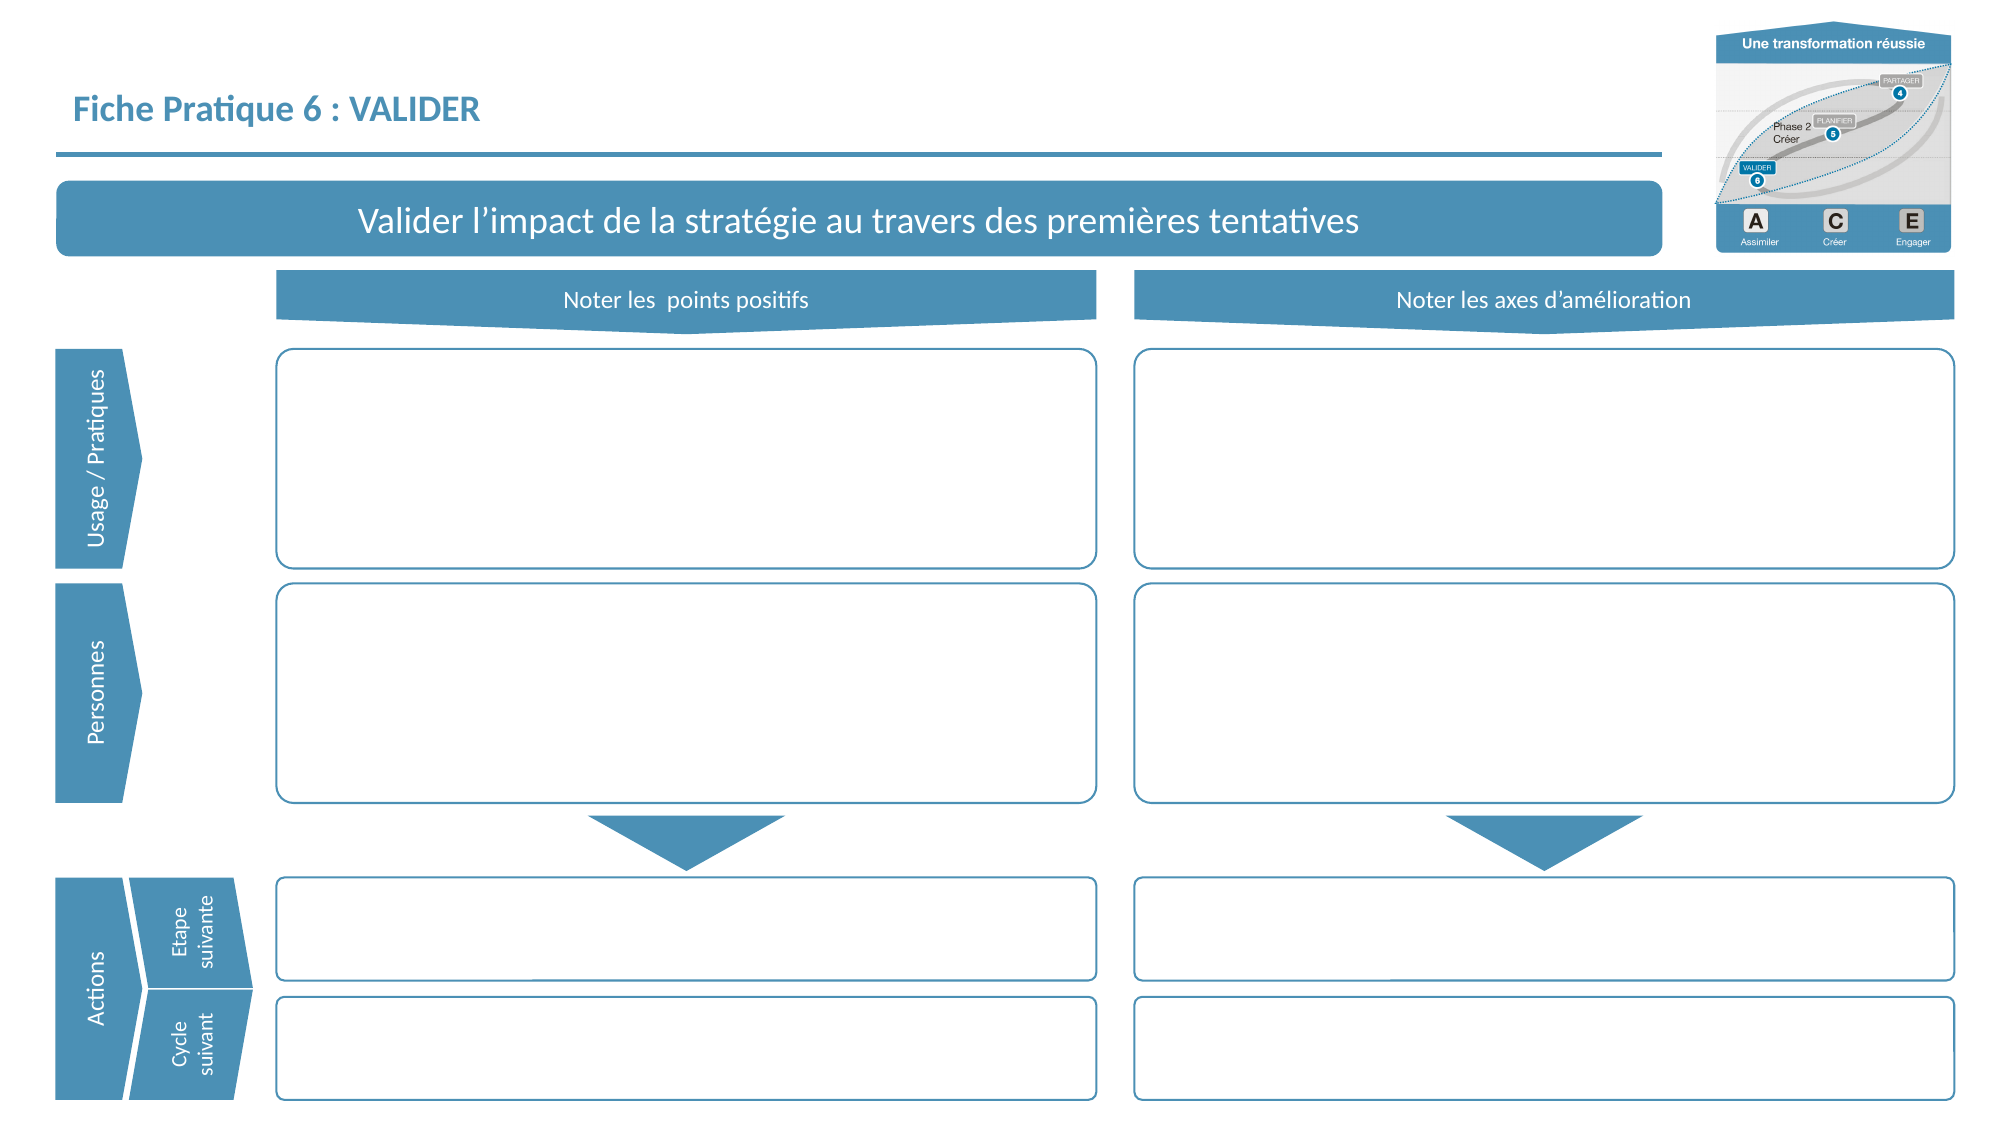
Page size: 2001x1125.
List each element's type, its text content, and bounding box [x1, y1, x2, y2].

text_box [1134, 270, 1955, 1100]
text_box Personnes [54, 582, 144, 805]
text_box Actions [54, 876, 144, 1101]
text_box Valider l’impact de la stratégie au travers des premières tentatives [55, 179, 1664, 258]
picture [1713, 20, 1955, 257]
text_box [276, 270, 1097, 1100]
text_box Cycle suivant [127, 988, 255, 1101]
text_box Usage / Pratiques [54, 347, 144, 570]
text_box Fiche Pratique 6 : VALIDER [58, 76, 497, 136]
text_box Etape suivante [127, 876, 254, 988]
